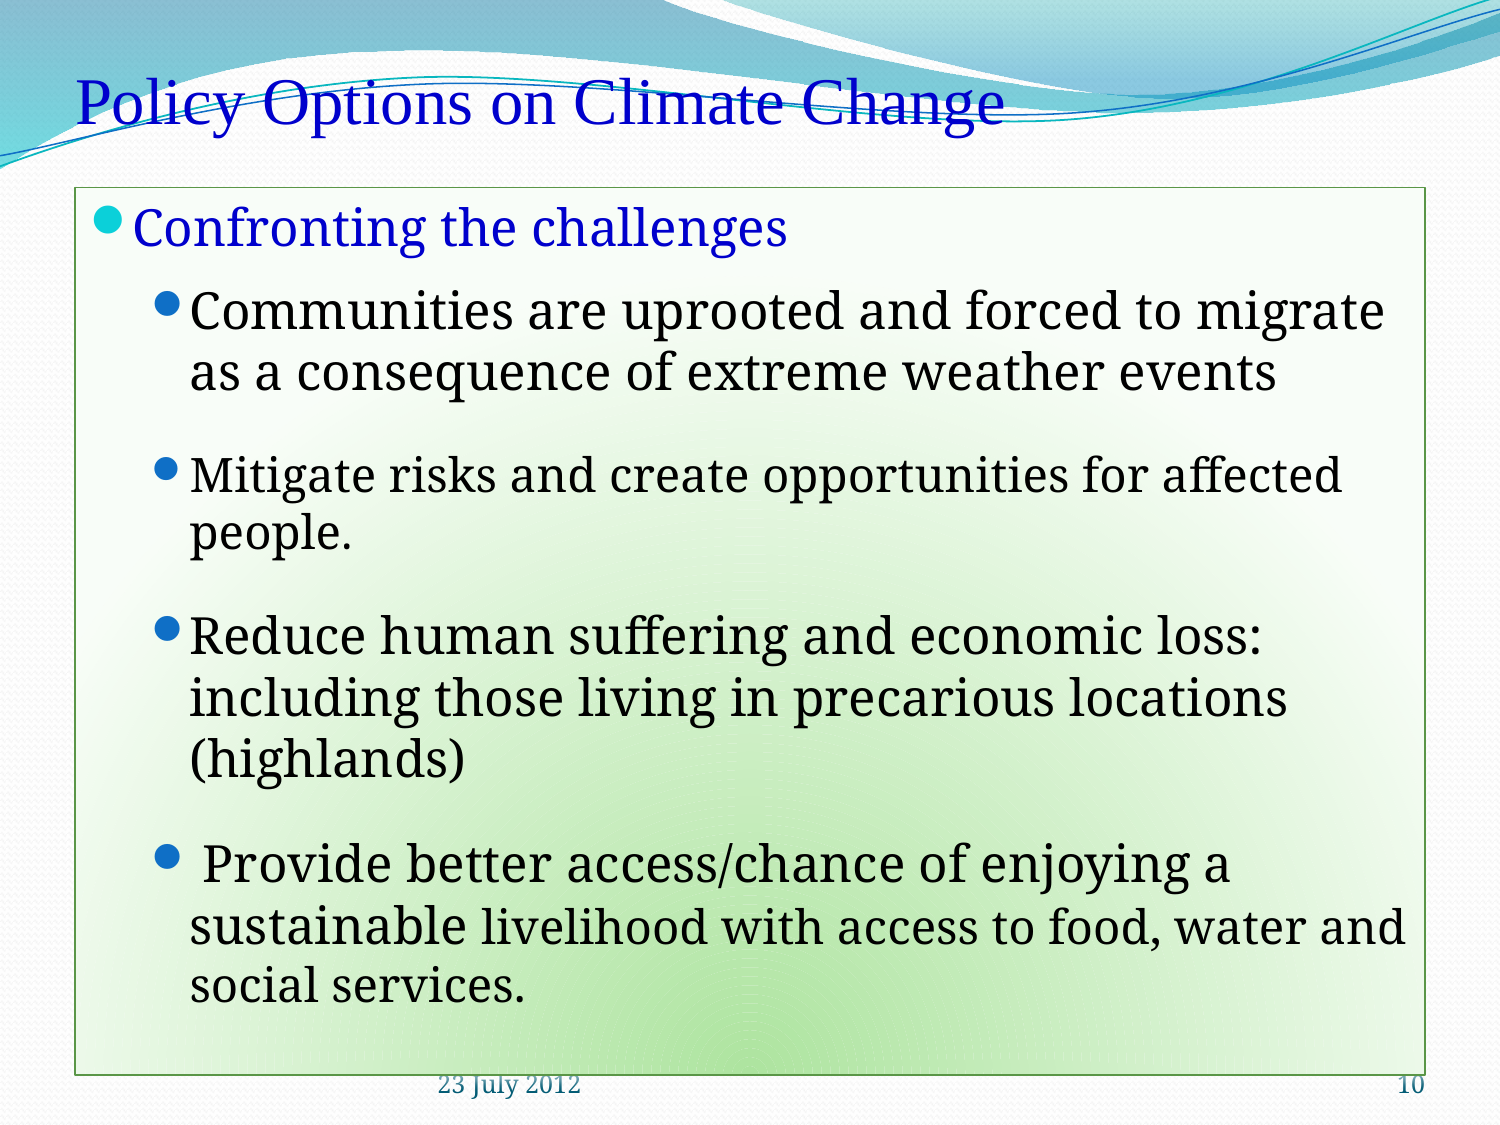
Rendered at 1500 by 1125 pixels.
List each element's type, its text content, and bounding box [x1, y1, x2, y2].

slide_number 10 [1299, 1042, 1425, 1103]
list Confronting the challenges Communities are uprooted and forced to migrate as a consequence of extreme weather events Mitigate risks and create opportunities for affected people. Reduce human suffering and economic loss: including those living in precarious locations (highlands) Provide better access/chance of enjoying a sustainable livelihood with access to food, water and social services. [74, 187, 1426, 1076]
title Policy Options on Climate Change [75, 37, 1425, 138]
footer 23 July 2012 [437, 1042, 988, 1103]
